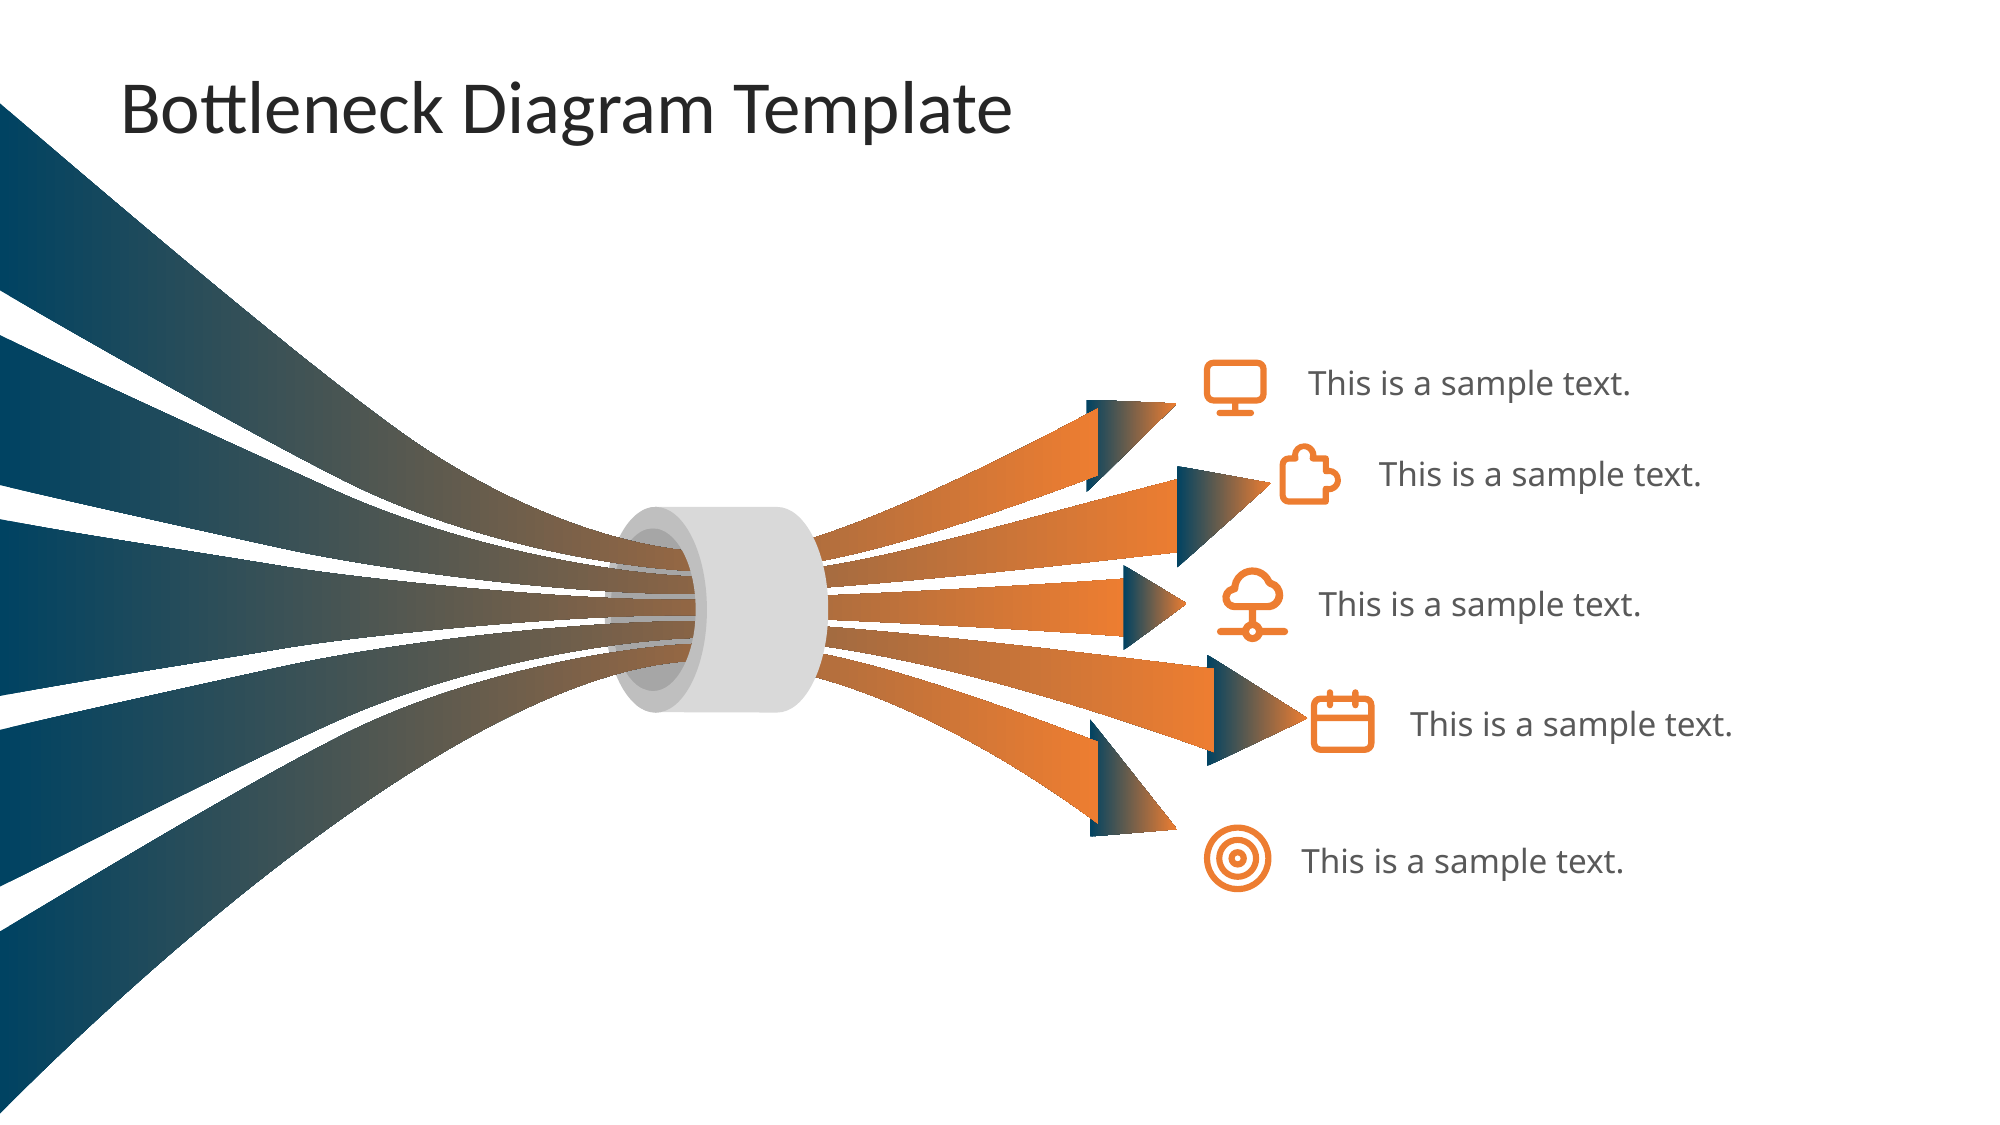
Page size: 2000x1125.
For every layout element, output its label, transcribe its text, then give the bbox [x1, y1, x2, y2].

text_box This is a sample text. [1318, 582, 1731, 623]
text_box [0, 103, 1308, 1114]
text_box This is a sample text. [1311, 361, 1721, 402]
text_box This is a sample text. [1379, 453, 1792, 494]
text_box This is a sample text. [1311, 839, 1714, 880]
title Bottleneck Diagram Template [99, 45, 1900, 162]
text_box [1311, 689, 1375, 753]
text_box This is a sample text. [1410, 702, 1823, 743]
text_box [1311, 445, 1341, 505]
